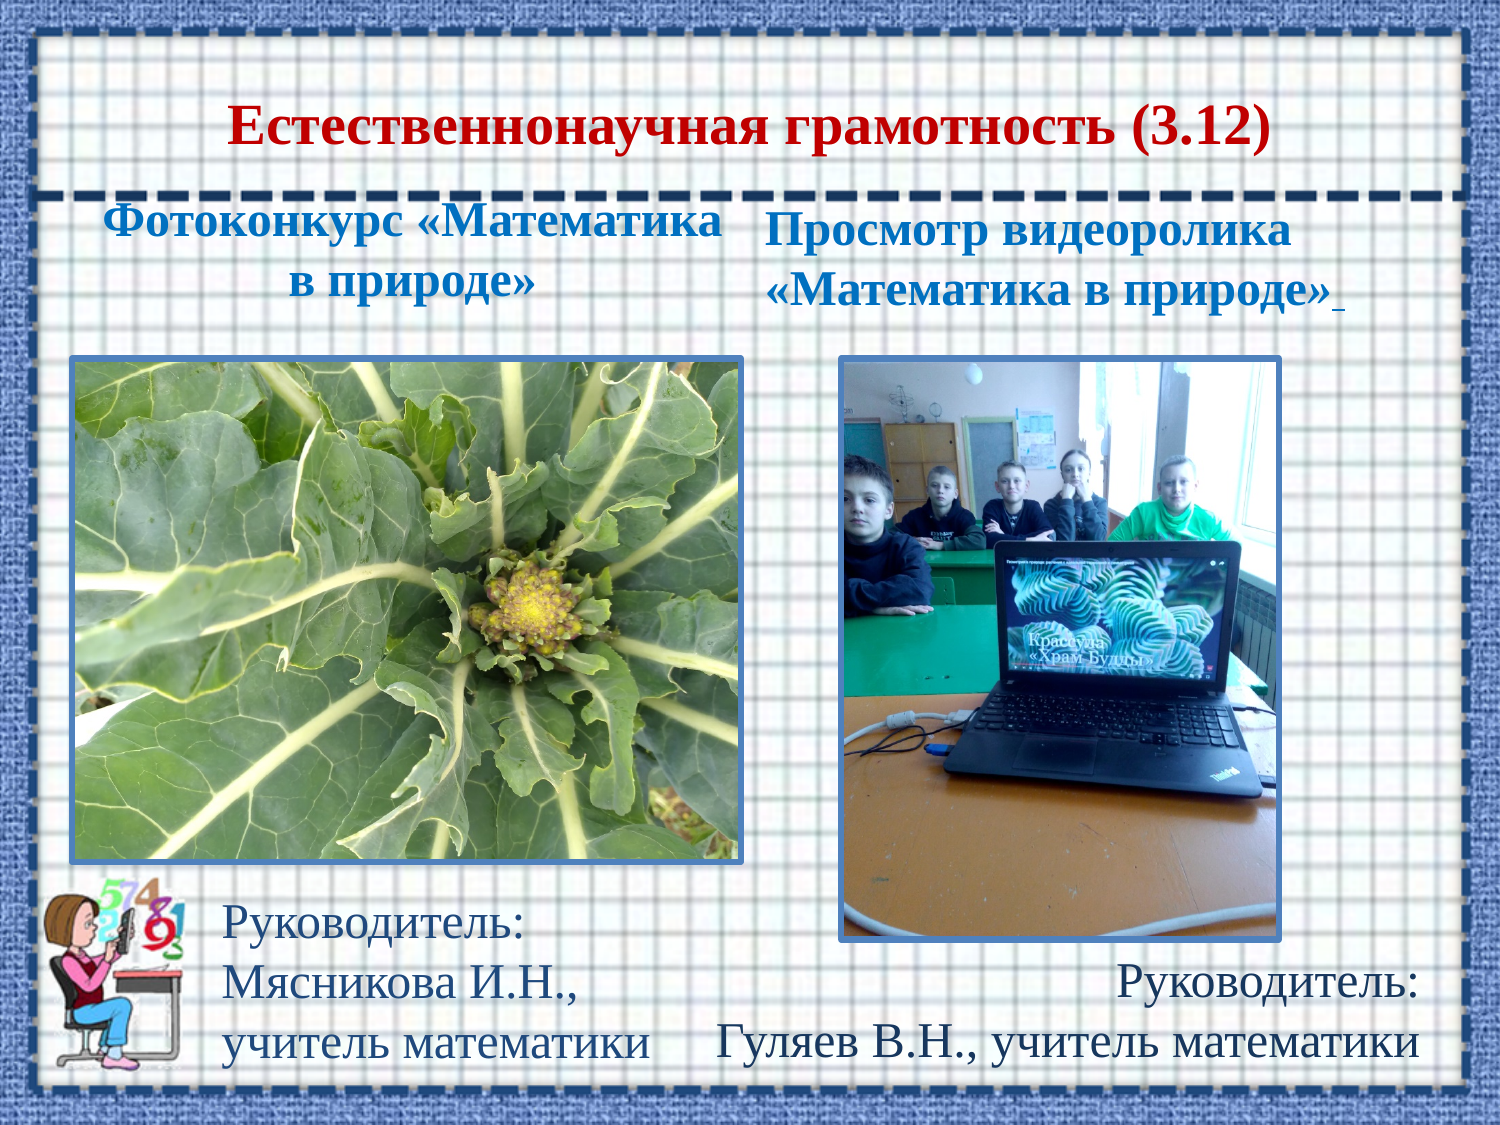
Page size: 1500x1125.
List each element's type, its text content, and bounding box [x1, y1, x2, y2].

text_box Руководитель: Гуляев В.Н., учитель математики [691, 940, 1435, 1076]
text_box Просмотр видеоролика «Математика в природе» [750, 188, 1471, 324]
title Естественнонаучная грамотность (3.12) [75, 45, 1425, 188]
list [74, 361, 738, 859]
text_box Руководитель: Мясникова И.Н., учитель математики [206, 881, 691, 1077]
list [844, 361, 1276, 937]
list Фотоконкурс «Математика в природе» [75, 209, 750, 315]
picture [0, 0, 1500, 1125]
